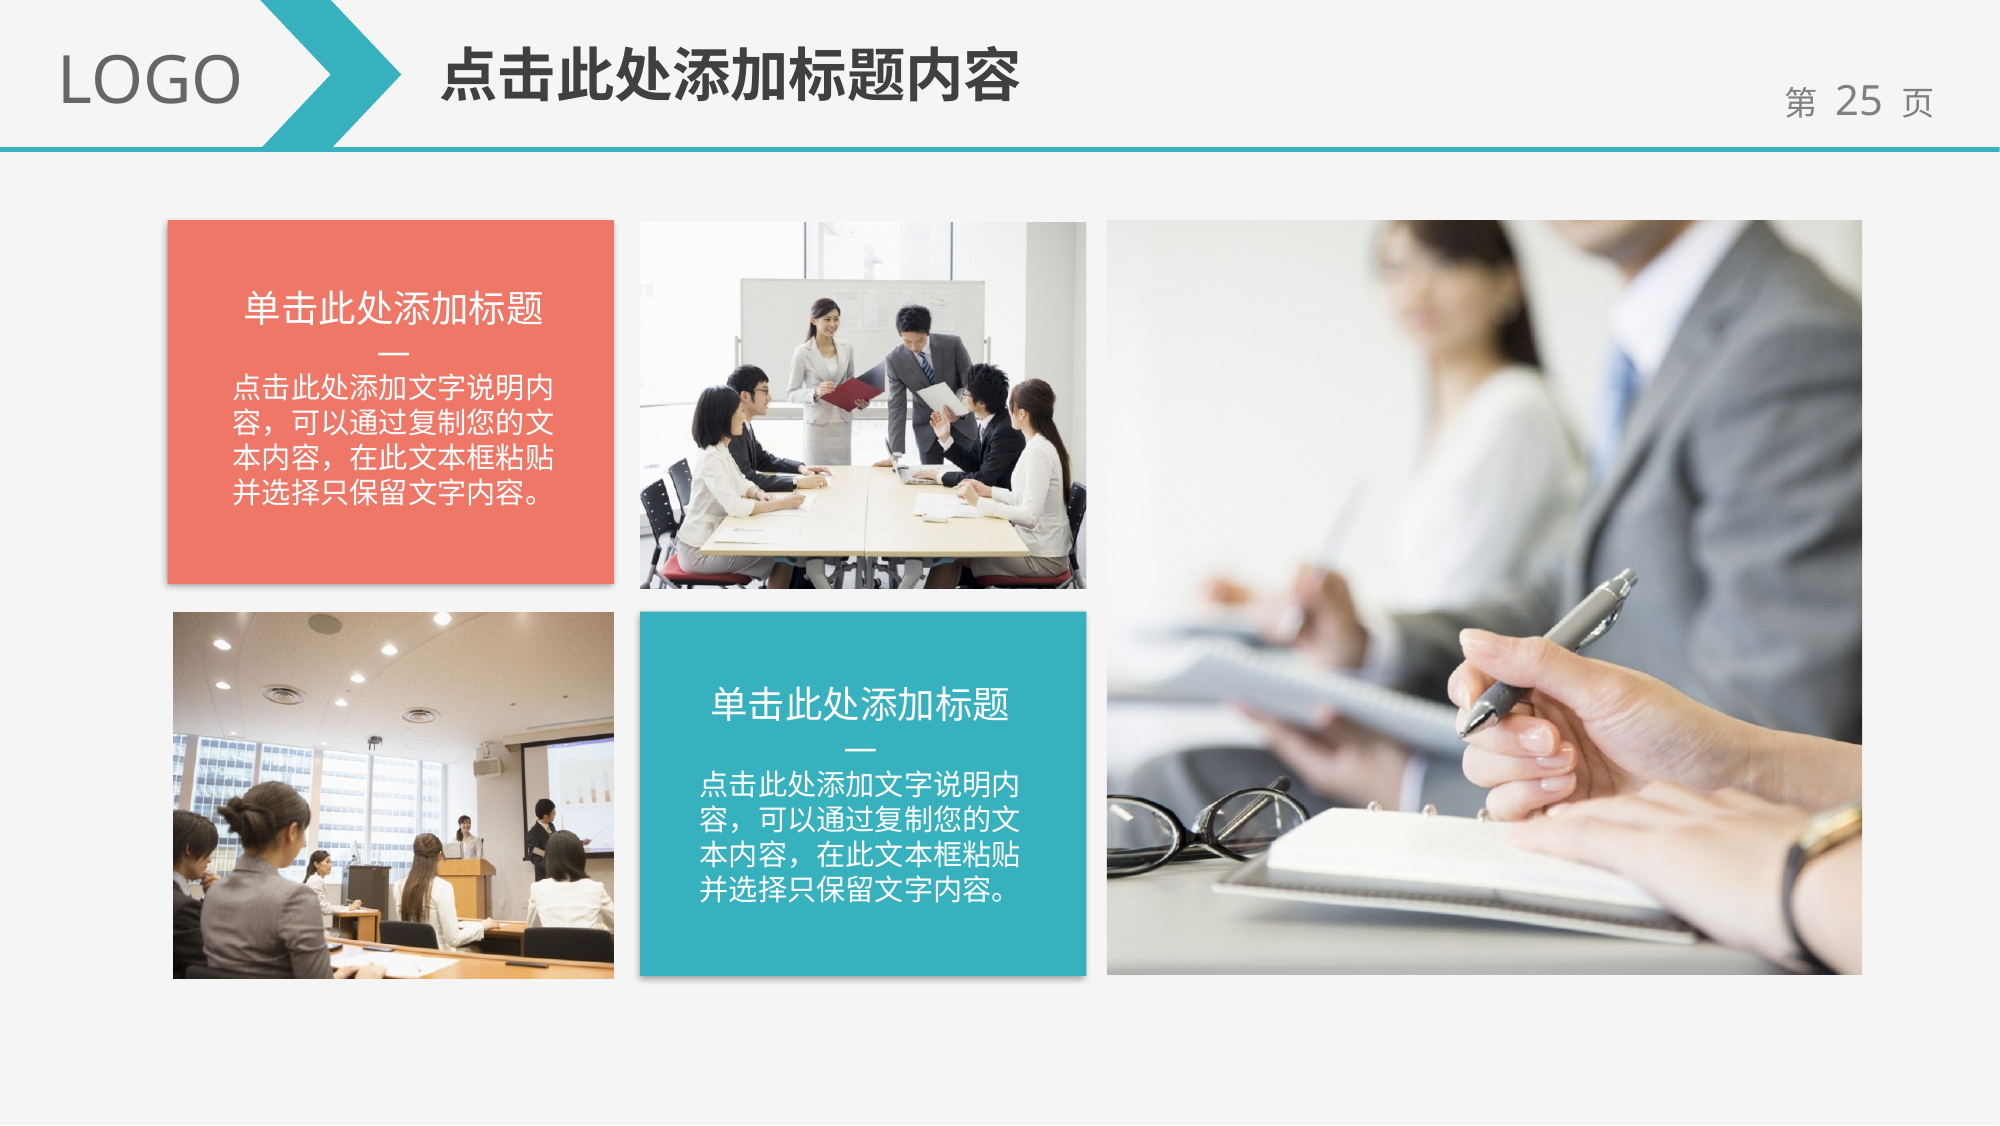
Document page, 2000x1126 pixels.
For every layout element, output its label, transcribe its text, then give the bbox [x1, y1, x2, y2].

picture [167, 612, 615, 979]
text_box 单击此处添加标题 — 点击此处添加文字说明内容，可以通过复制您的文本内容，在此文本框粘贴并选择只保留文字内容。 [218, 281, 570, 514]
text_box 单击此处添加标题 — 点击此处添加文字说明内容，可以通过复制您的文本内容，在此文本框粘贴并选择只保留文字内容。 [687, 677, 1034, 910]
text_box [167, 219, 615, 585]
picture [639, 221, 1087, 589]
text_box [639, 611, 1087, 977]
picture [1106, 219, 1863, 976]
